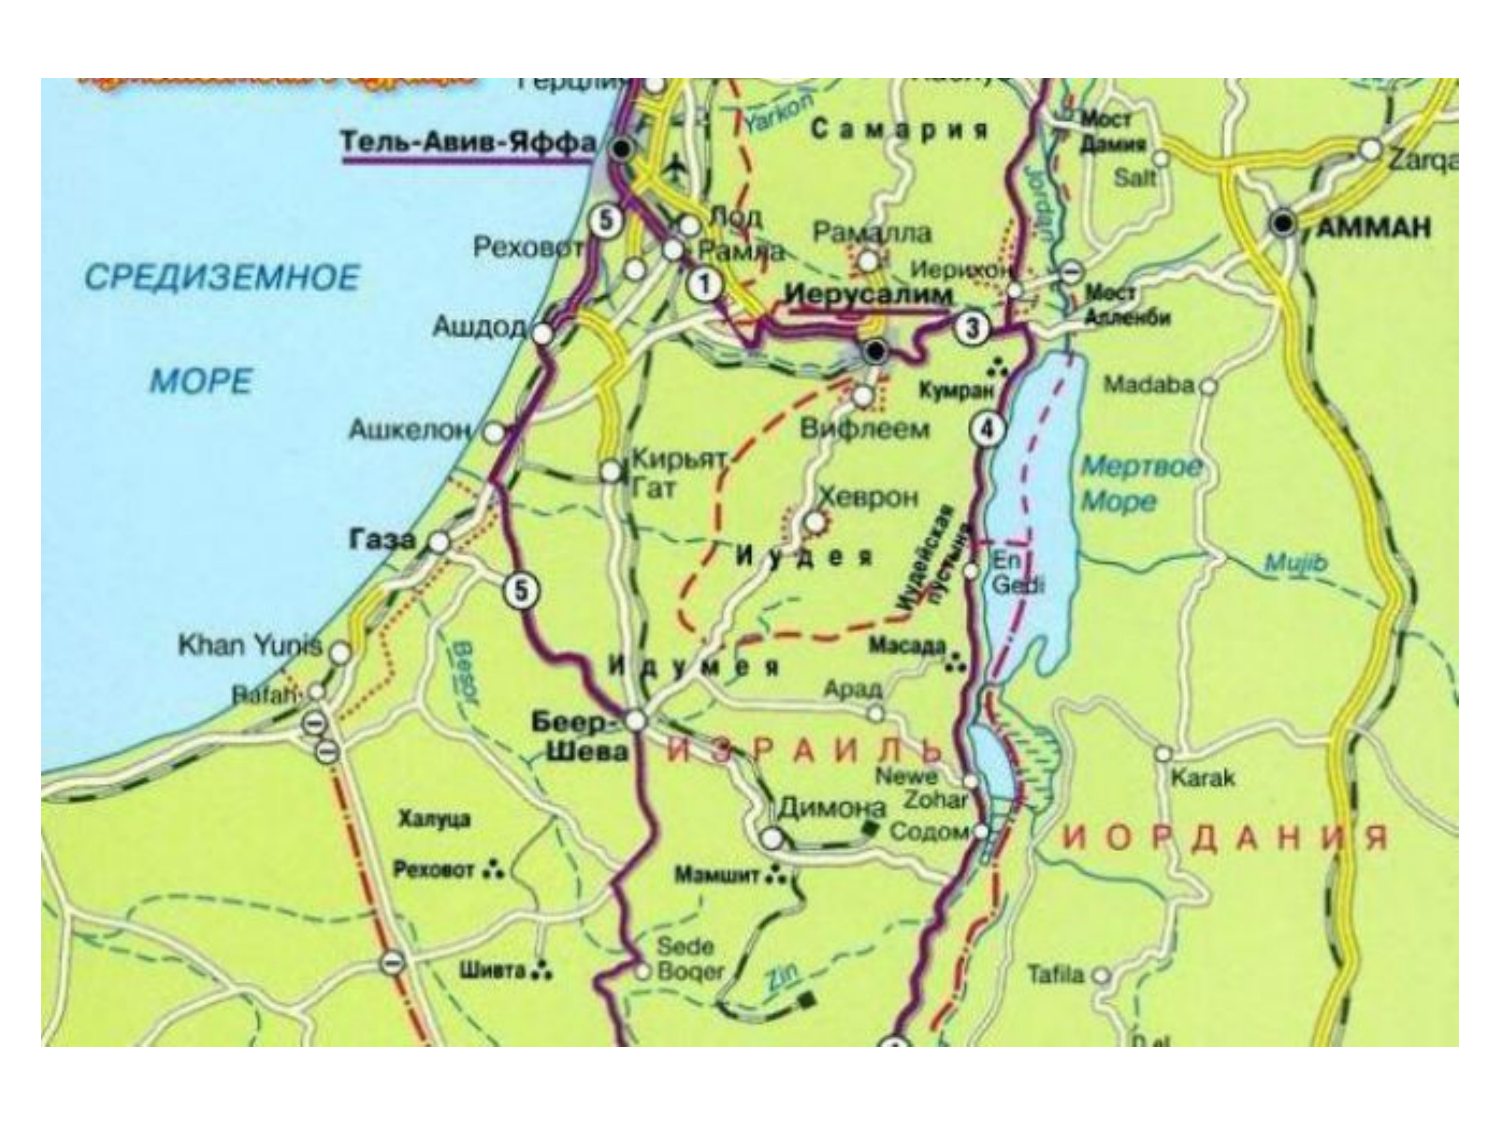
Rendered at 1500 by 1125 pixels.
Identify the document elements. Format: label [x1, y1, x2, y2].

picture [41, 77, 1459, 1047]
